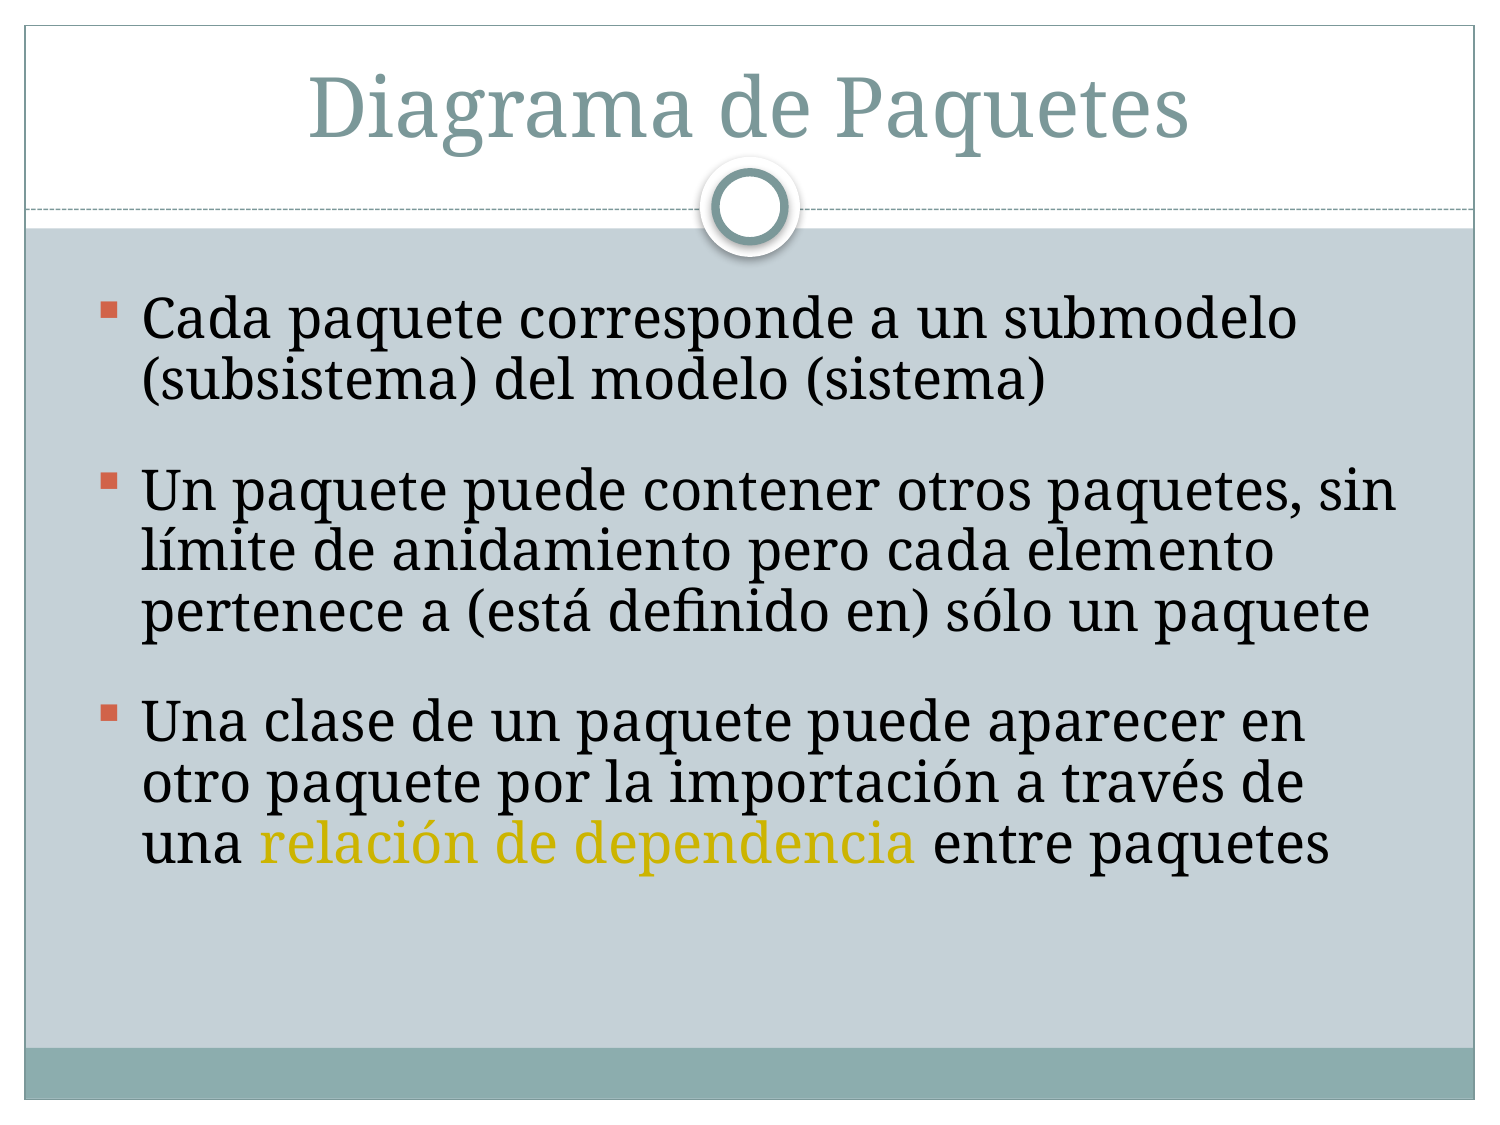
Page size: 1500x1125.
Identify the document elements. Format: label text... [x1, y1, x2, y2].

title Diagrama de Paquetes [49, 37, 1450, 162]
list Cada paquete corresponde a un submodelo (subsistema) del modelo (sistema) Un paquete puede contener otros paquetes, sin límite de anidamiento pero cada elemento pertenece a (está definido en) sólo un paquete Una clase de un paquete puede aparecer en otro paquete por la importación a través de una relación de dependencia entre paquetes [81, 283, 1432, 958]
